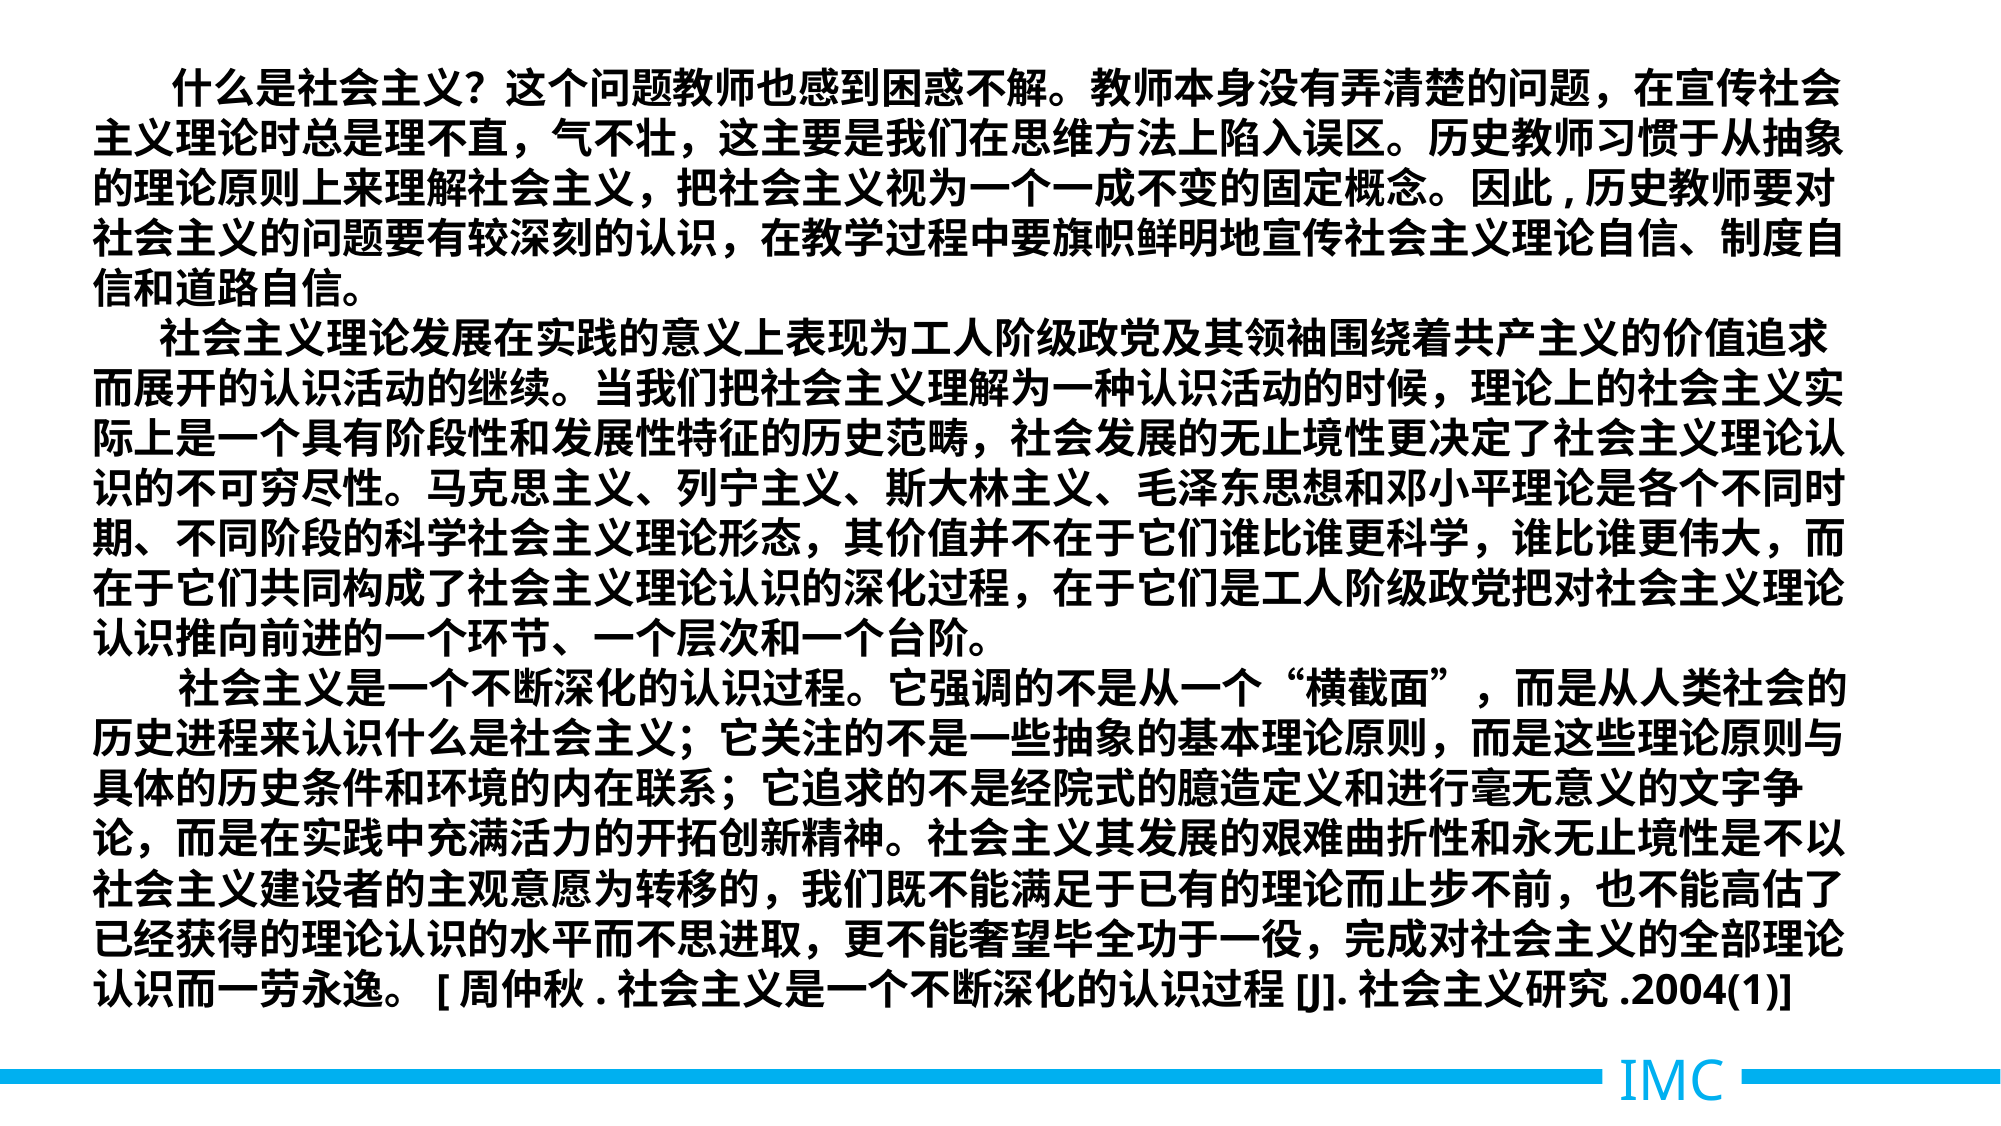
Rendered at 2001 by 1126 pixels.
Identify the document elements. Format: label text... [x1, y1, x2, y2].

text_box 什么是社会主义？这个问题教师也感到困惑不解。教师本身没有弄清楚的问题，在宣传社会主义理论时总是理不直，气不壮，这主要是我们在思维方法上陷入误区。历史教师习惯于从抽象的理论原则上来理解社会主义，把社会主义视为一个一成不变的固定概念。因此,历史教师要对社会主义的问题要有较深刻的认识，在教学过程中要旗帜鲜明地宣传社会主义理论自信、制度自信和道路自信。 社会主义理论发展在实践的意义上表现为工人阶级政党及其领袖围绕着共产主义的价值追求而展开的认识活动的继续。当我们把社会主义理解为一种认识活动的时候，理论上的社会主义实际上是一个具有阶段性和发展性特征的历史范畴，社会发展的无止境性更决定了社会主义理论认识的不可穷尽性。马克思主义、列宁主义、斯大林主义、毛泽东思想和邓小平理论是各个不同时期、不同阶段的科学社会主义理论形态，其价值并不在于它们谁比谁更科学，谁比谁更伟大，而在于它们共同构成了社会主义理论认识的深化过程，在于它们是工人阶级政党把对社会主义理论认识推向前进的一个环节、一个层次和一个台阶。 社会主义是一个不断深化的认识过程。它强调的不是从一个“横截面”，而是从人类社会的历史进程来认识什么是社会主义；它关注的不是一些抽象的基本理论原则，而是这些理论原则与具体的历史条件和环境的内在联系；它追求的不是经院式的臆造定义和进行毫无意义的文字争论，而是在实践中充满活力的开拓创新精神。社会主义其发展的艰难曲折性和永无止境性是不以社会主义建设者的主观意愿为转移的，我们既不能满足于已有的理论而止步不前，也不能高估了已经获得的理论认识的水平而不思进取，更不能奢望毕全功于一役，完成对社会主义的全部理论认识而一劳永逸。[周仲秋.社会主义是一个不断深化的认识过程[J].社会主义研究.2004(1)] [77, 54, 1871, 1126]
